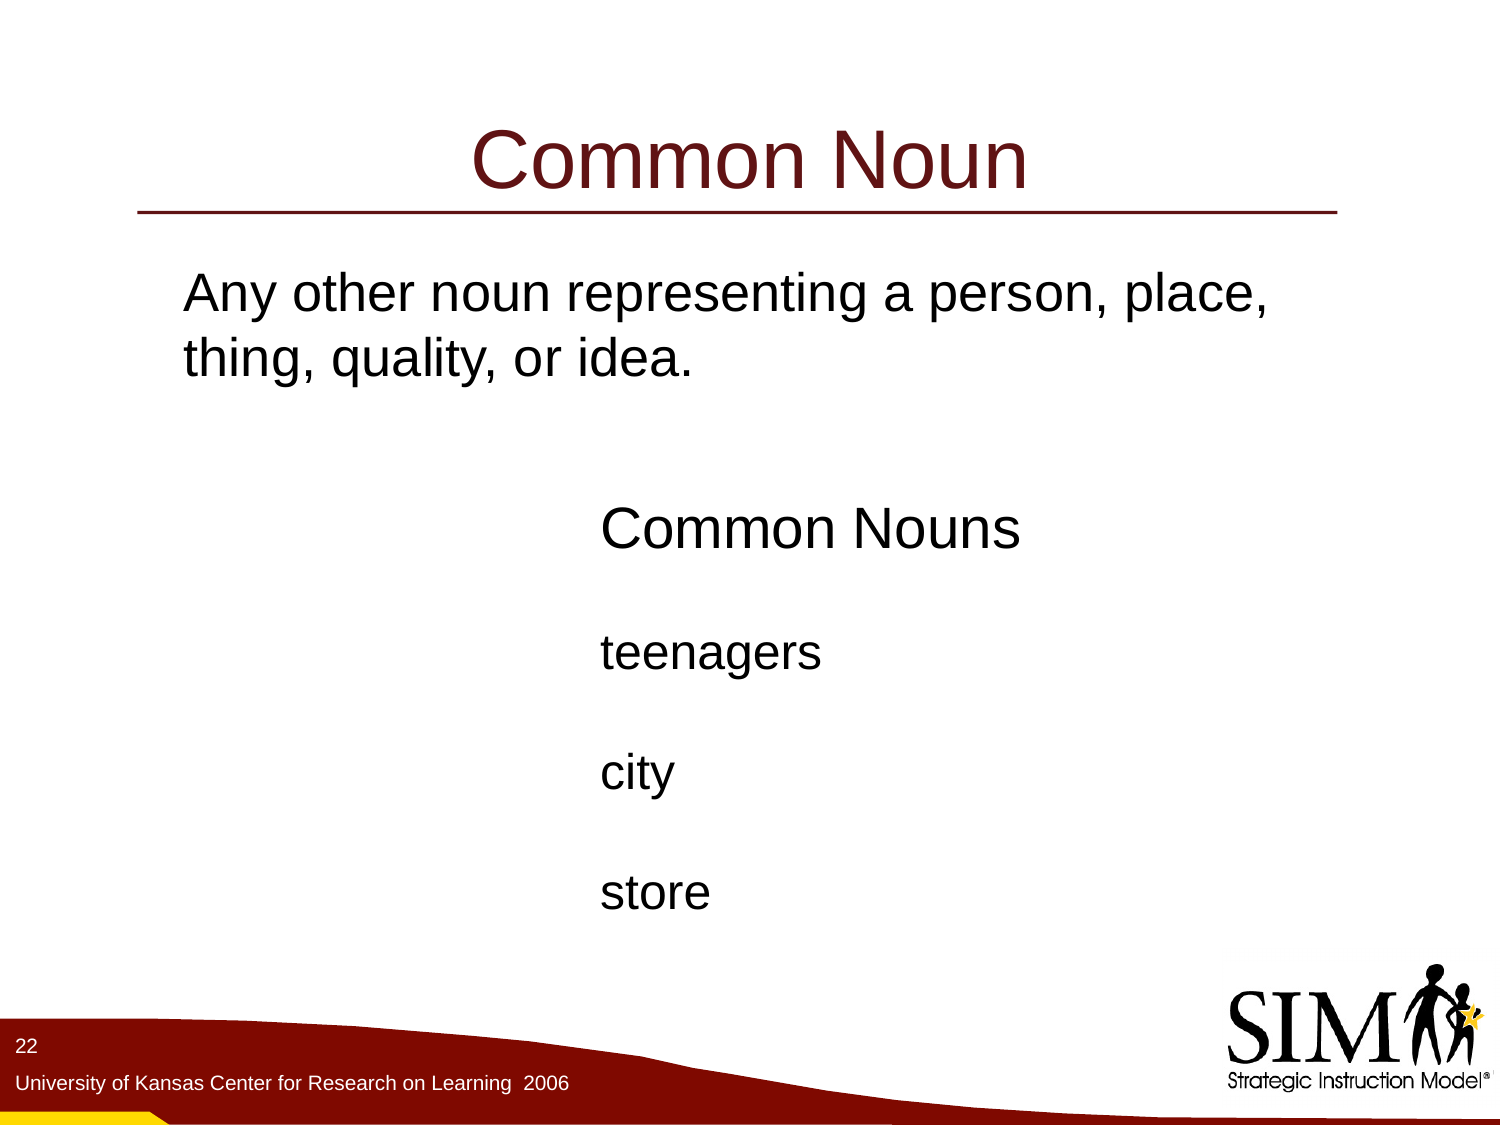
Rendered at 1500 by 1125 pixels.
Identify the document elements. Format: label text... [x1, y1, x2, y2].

text_box Common Nouns teenagers city store [585, 901, 1037, 927]
title Common Noun [112, 74, 1388, 213]
list Any other noun representing a person, place, thing, quality, or idea. [112, 249, 1388, 901]
picture [1222, 948, 1500, 1108]
footer University of Kansas Center for Research on Learning 2006 [0, 1062, 626, 1101]
slide_number 22 [0, 1024, 313, 1062]
